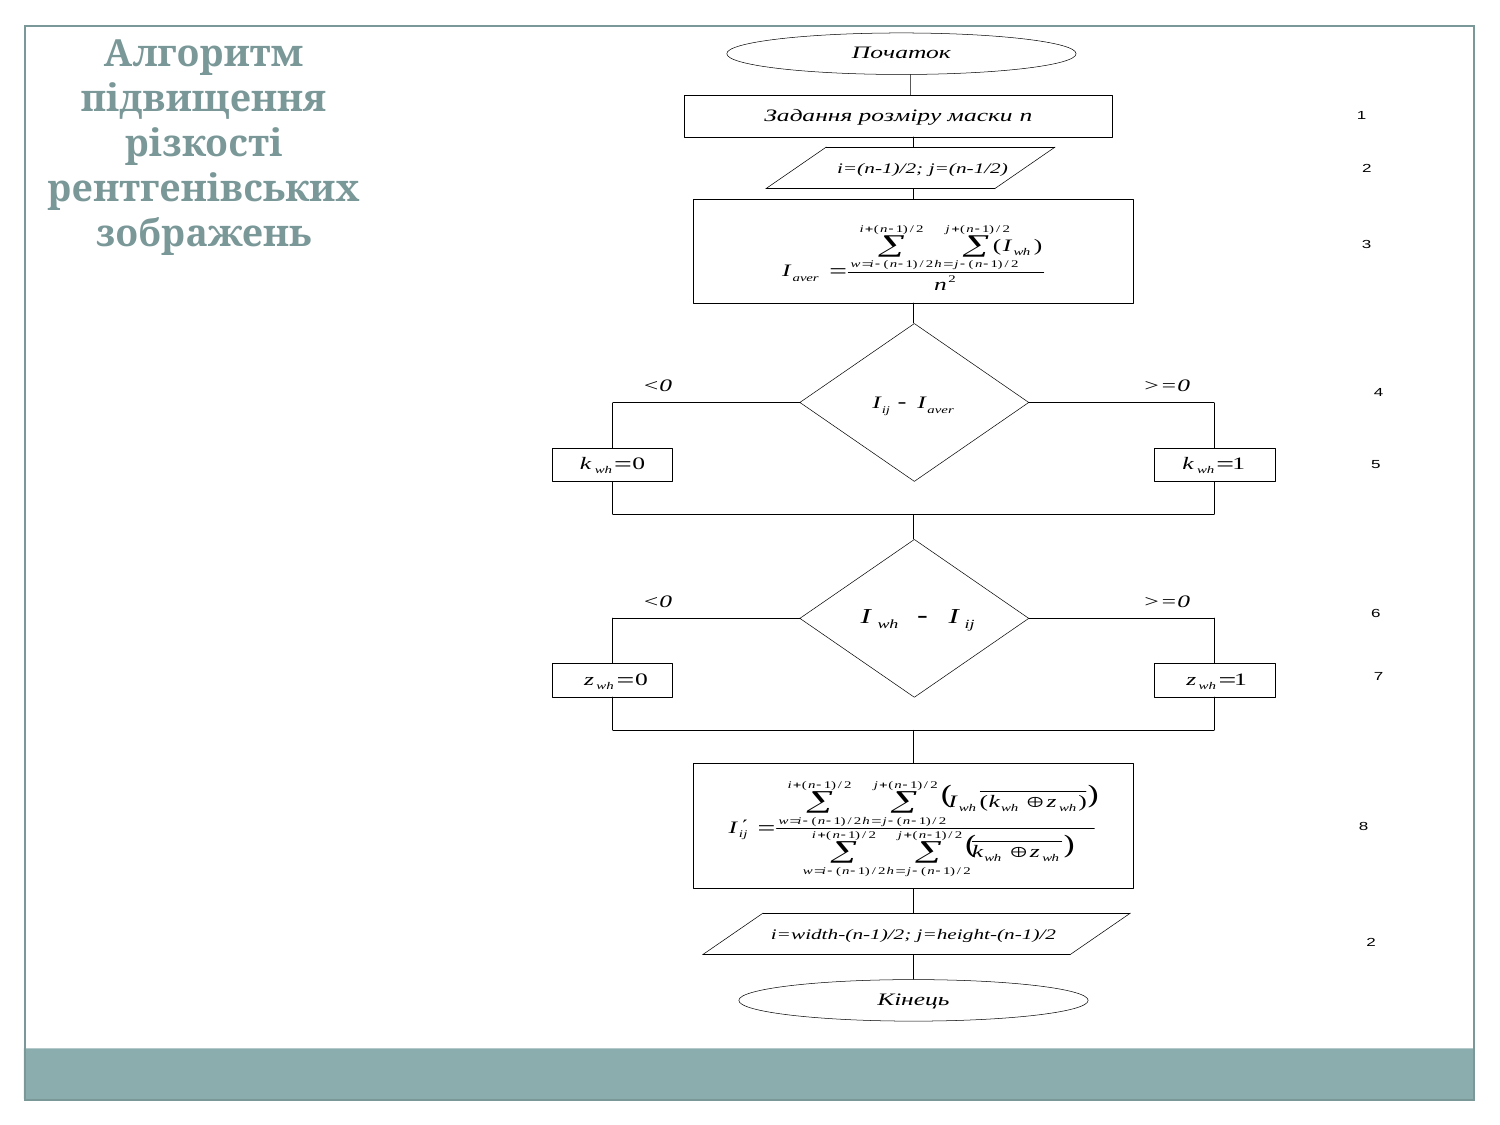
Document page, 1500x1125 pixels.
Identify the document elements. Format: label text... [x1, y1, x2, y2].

title Алгоритм підвищення різкості рентгенівських зображень [0, 101, 408, 262]
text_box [548, 30, 1424, 1024]
